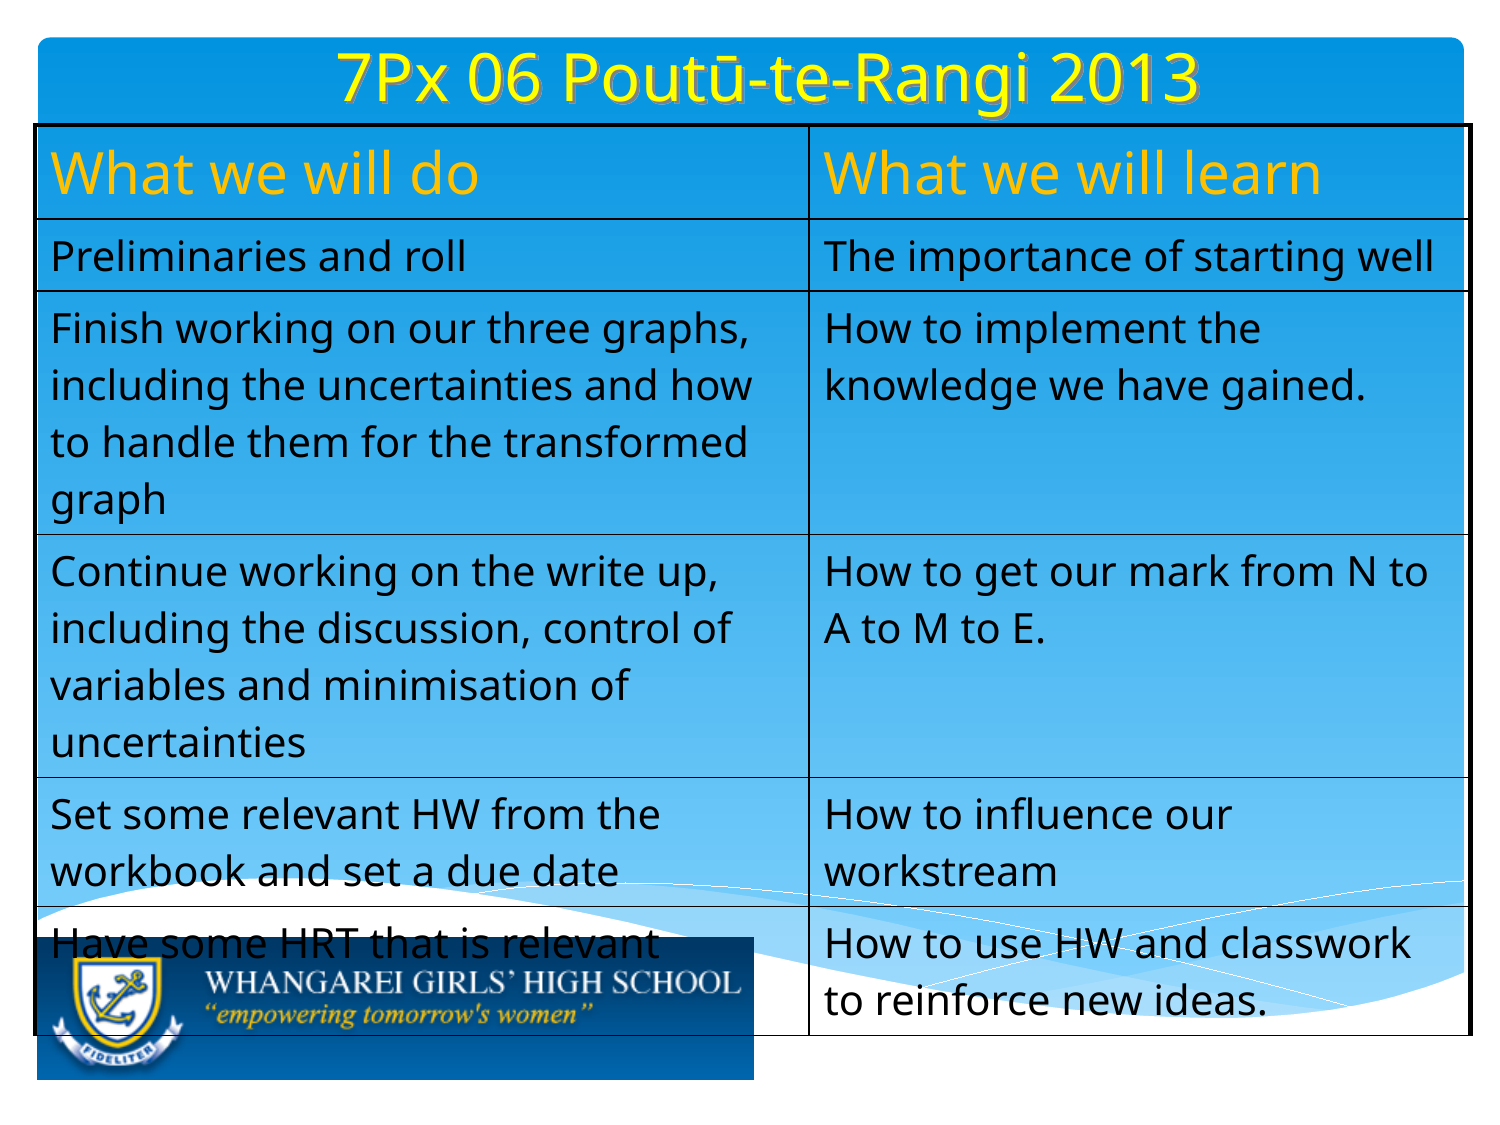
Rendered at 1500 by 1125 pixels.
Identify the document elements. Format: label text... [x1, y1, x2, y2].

table_cell How to influence our workstream [810, 778, 1468, 906]
table_cell Preliminaries and roll [37, 220, 808, 290]
table_cell How to use HW and classwork to reinforce new ideas. [810, 907, 1468, 1035]
table_cell Finish working on our three graphs, including the uncertainties and how to handle them for the transformed graph [37, 292, 808, 534]
picture [37, 937, 754, 1080]
table_cell How to get our mark from N to A to M to E. [810, 535, 1468, 777]
table_cell Continue working on the write up, including the discussion, control of variables and minimisation of uncertainties [37, 535, 808, 777]
table_header What we will learn [810, 127, 1468, 218]
table_cell How to implement the knowledge we have gained. [810, 292, 1468, 534]
table_cell Set some relevant HW from the workbook and set a due date [37, 778, 808, 906]
table_header What we will do [37, 127, 808, 218]
table_cell Have some HRT that is relevant [37, 907, 808, 1035]
table_cell The importance of starting well [810, 220, 1468, 290]
text_box 7Px 06 Poutū-te-Rangi 2013 [162, 24, 1375, 123]
